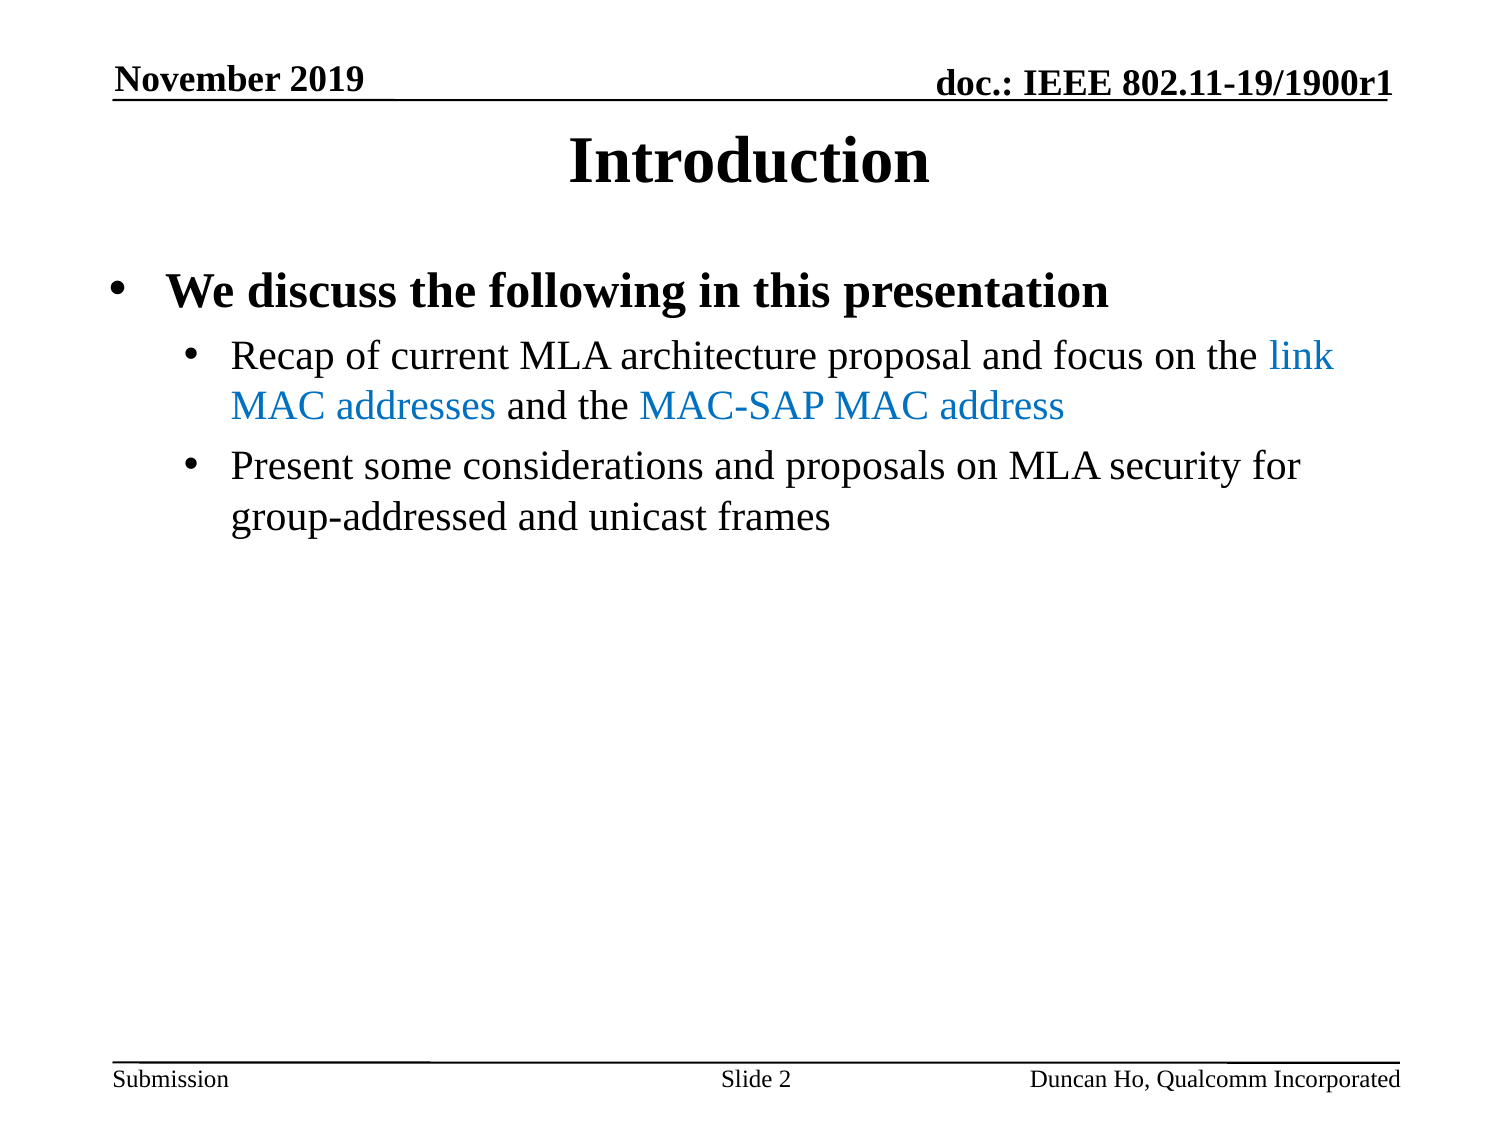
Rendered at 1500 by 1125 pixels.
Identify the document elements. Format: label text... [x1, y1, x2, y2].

footer Duncan Ho, Qualcomm Incorporated [878, 1061, 1402, 1093]
slide_number Slide 2 [712, 1061, 800, 1123]
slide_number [114, 54, 423, 100]
title Introduction [112, 112, 1388, 201]
list We discuss the following in this presentation Recap of current MLA architecture proposal and focus on the link MAC addresses and the MAC-SAP MAC address Present some considerations and proposals on MLA security for group-addressed and unicast frames [93, 249, 1407, 991]
